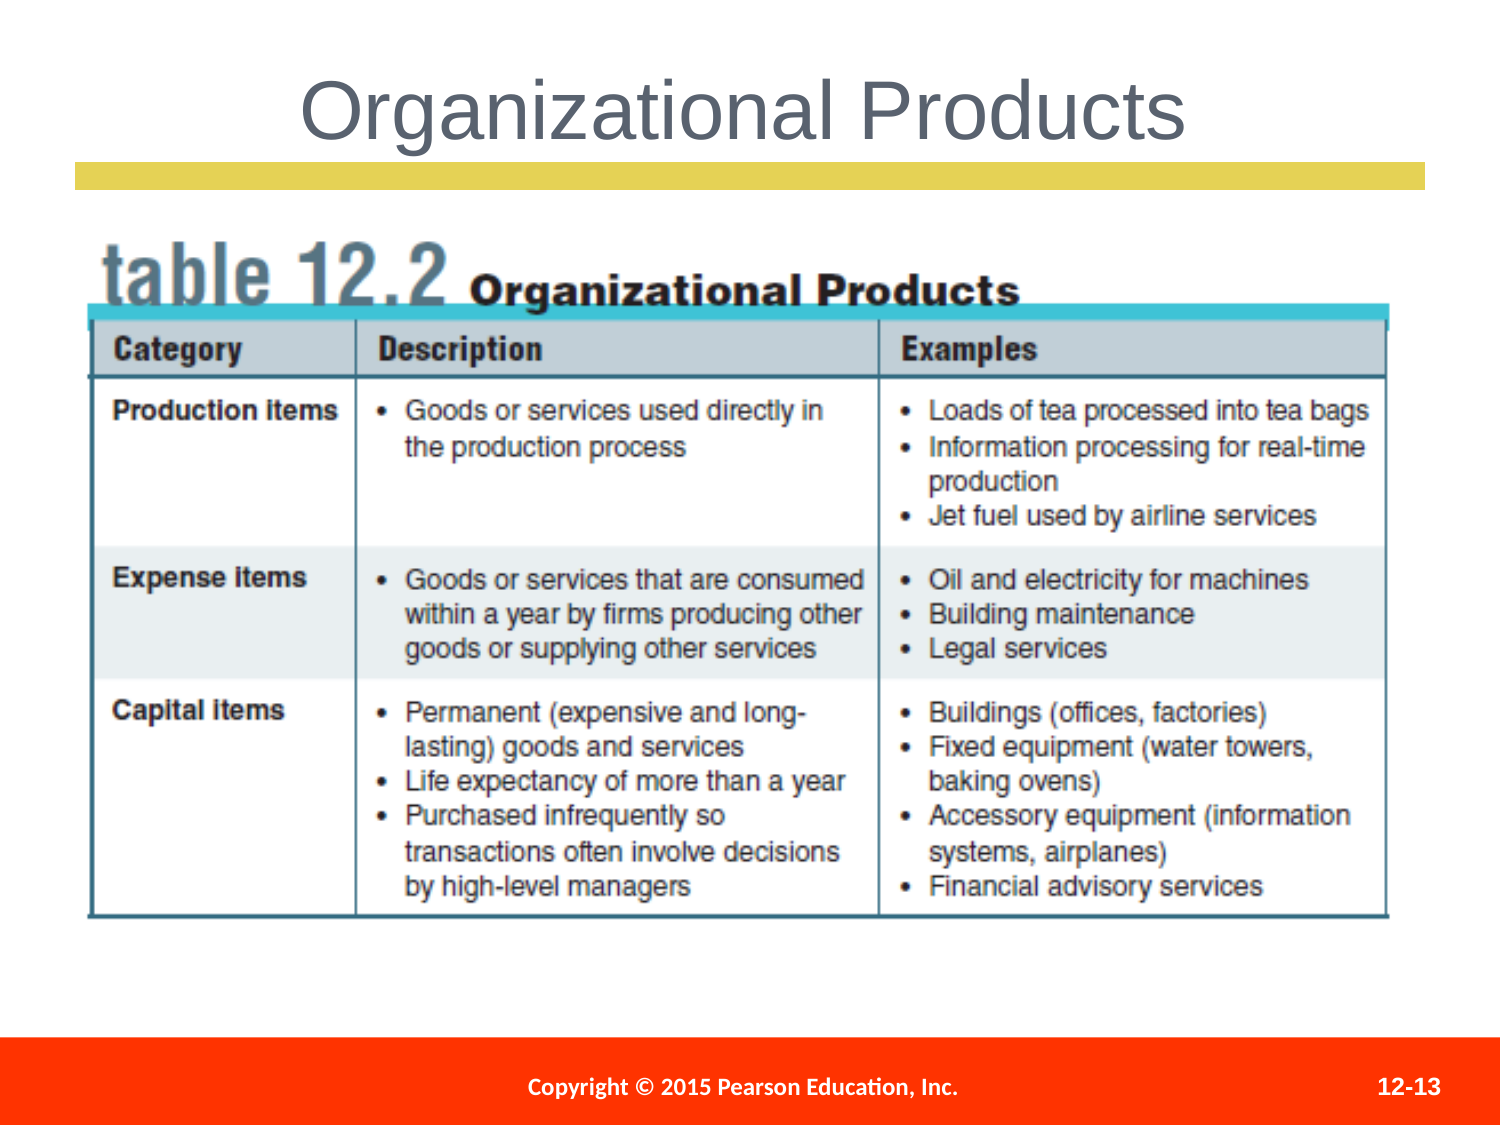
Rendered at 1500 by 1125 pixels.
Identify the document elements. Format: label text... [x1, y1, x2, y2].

picture [46, 224, 1438, 988]
title Organizational Products [49, 12, 1438, 201]
